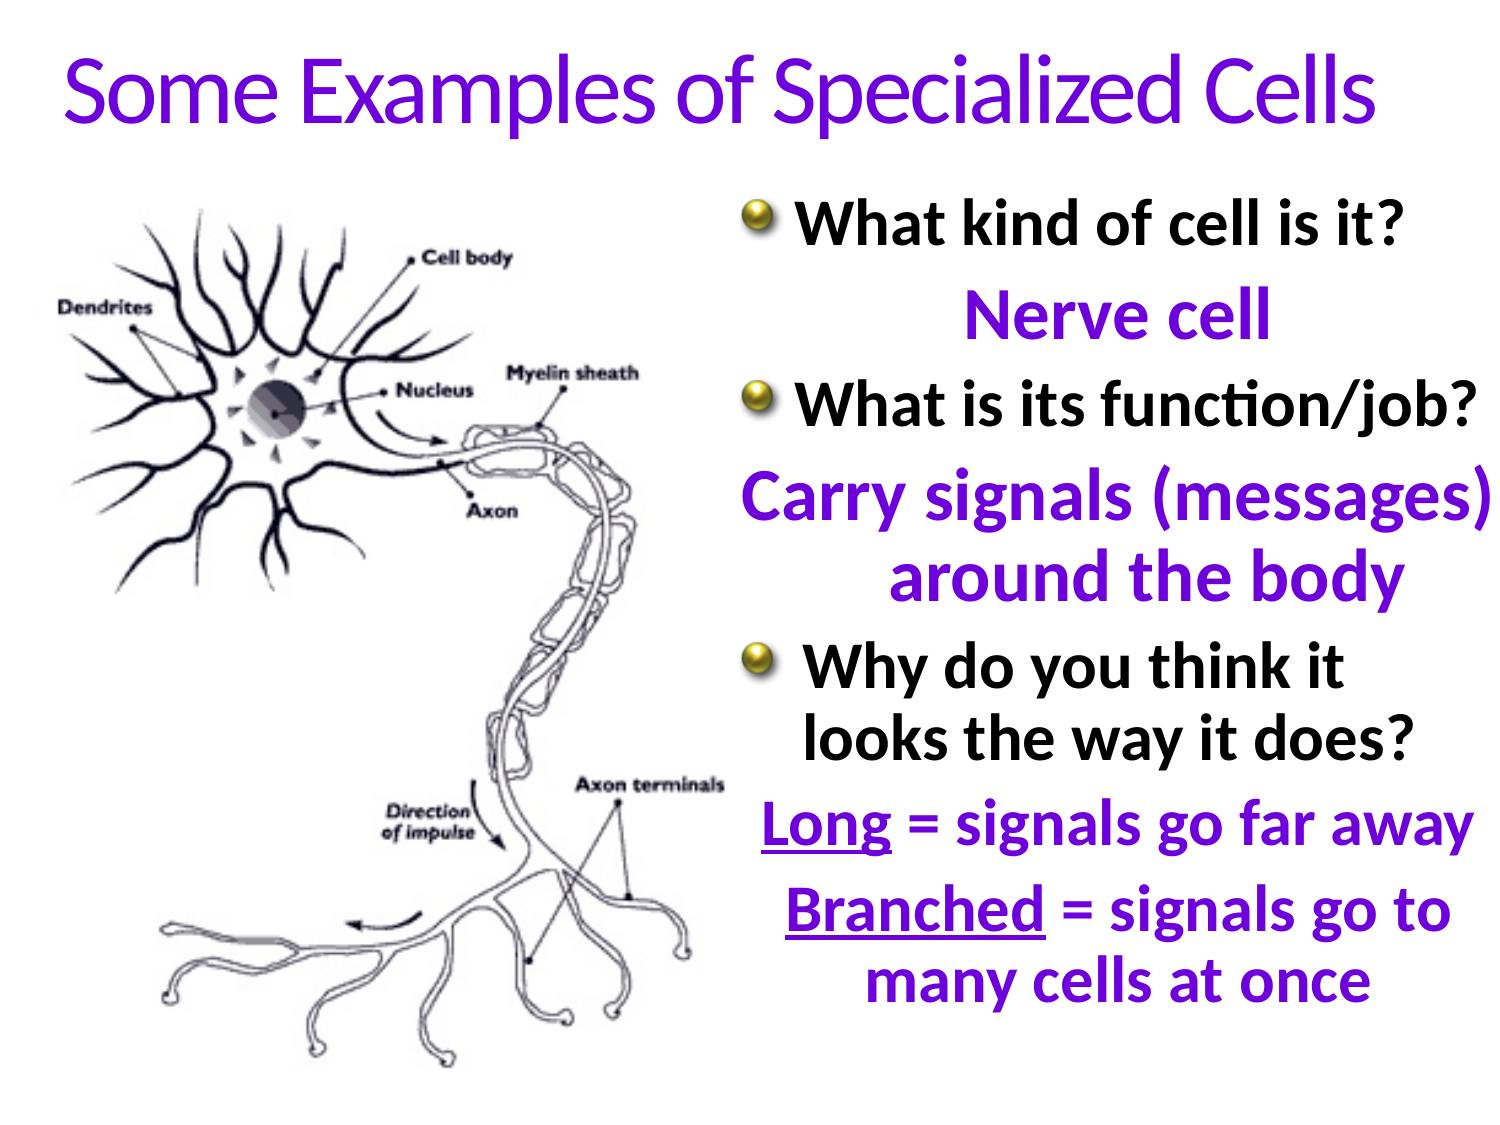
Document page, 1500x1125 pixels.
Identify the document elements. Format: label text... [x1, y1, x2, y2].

picture [747, 377, 785, 424]
list What kind of cell is it? Nerve cell What is its function/job? Carry signals (messages) around the body Why do you think it looks the way it does? Long = signals go far away Branched = signals go to many cells at once [747, 187, 1500, 1045]
title Some Examples of Specialized Cells [62, 37, 1438, 149]
picture [747, 196, 785, 243]
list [37, 187, 747, 1088]
picture [747, 639, 785, 687]
